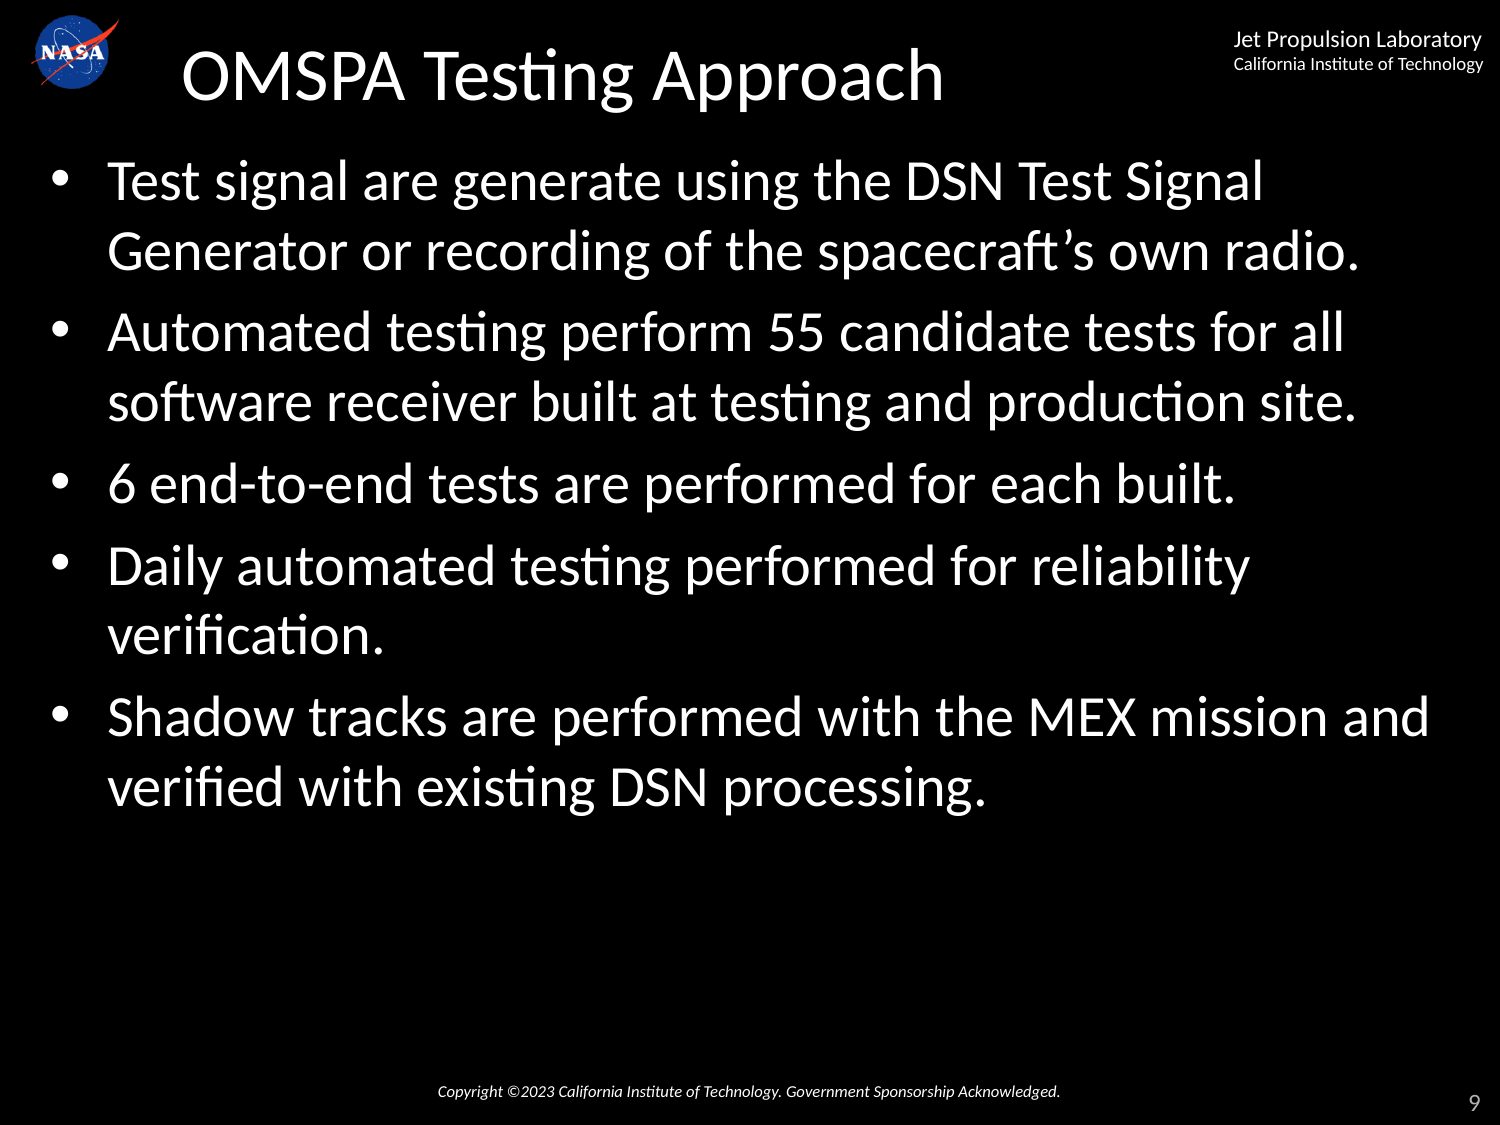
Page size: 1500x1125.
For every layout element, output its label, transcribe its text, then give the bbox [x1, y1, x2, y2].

slide_number 9 [1373, 1081, 1496, 1122]
list Test signal are generate using the DSN Test Signal Generator or recording of the spacecraft’s own radio. Automated testing perform 55 candidate tests for all software receiver built at testing and production site. 6 end-to-end tests are performed for each built. Daily automated testing performed for reliability verification. Shadow tracks are performed with the MEX mission and verified with existing DSN processing. [35, 134, 1470, 873]
title OMSPA Testing Approach [54, 16, 1074, 124]
picture [31, 15, 119, 89]
